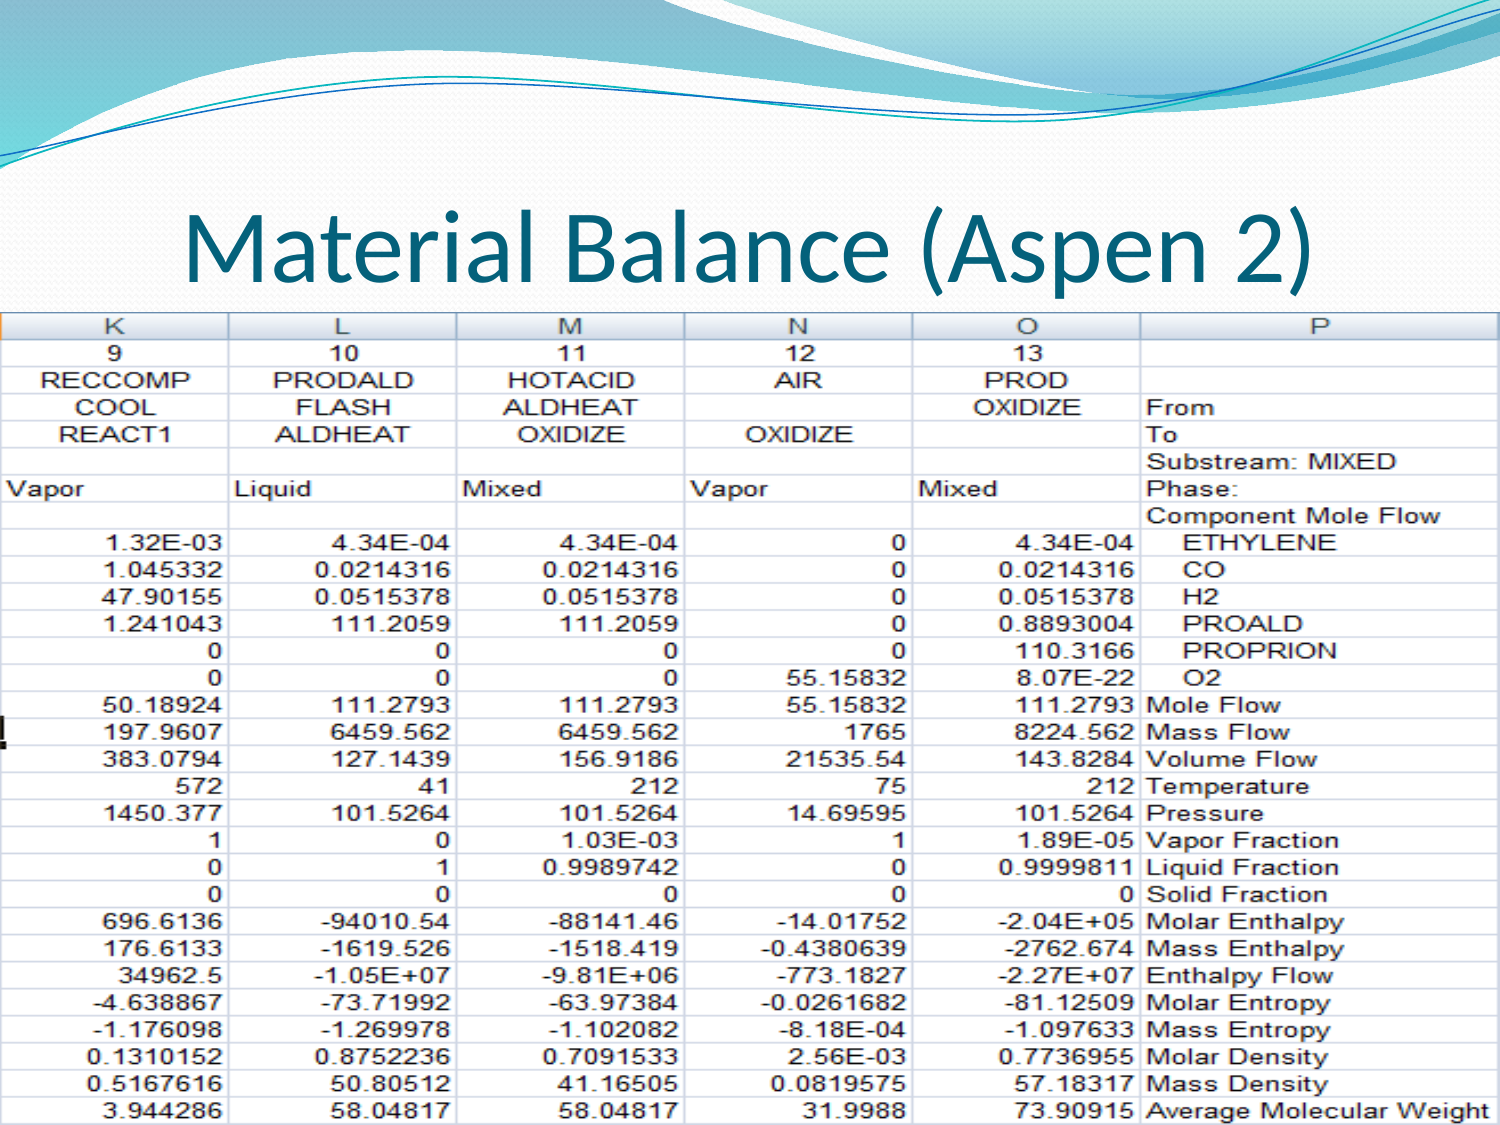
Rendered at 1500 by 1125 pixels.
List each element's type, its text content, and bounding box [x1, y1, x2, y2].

title Material Balance (Aspen 2) [75, 115, 1425, 303]
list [0, 312, 1500, 1125]
